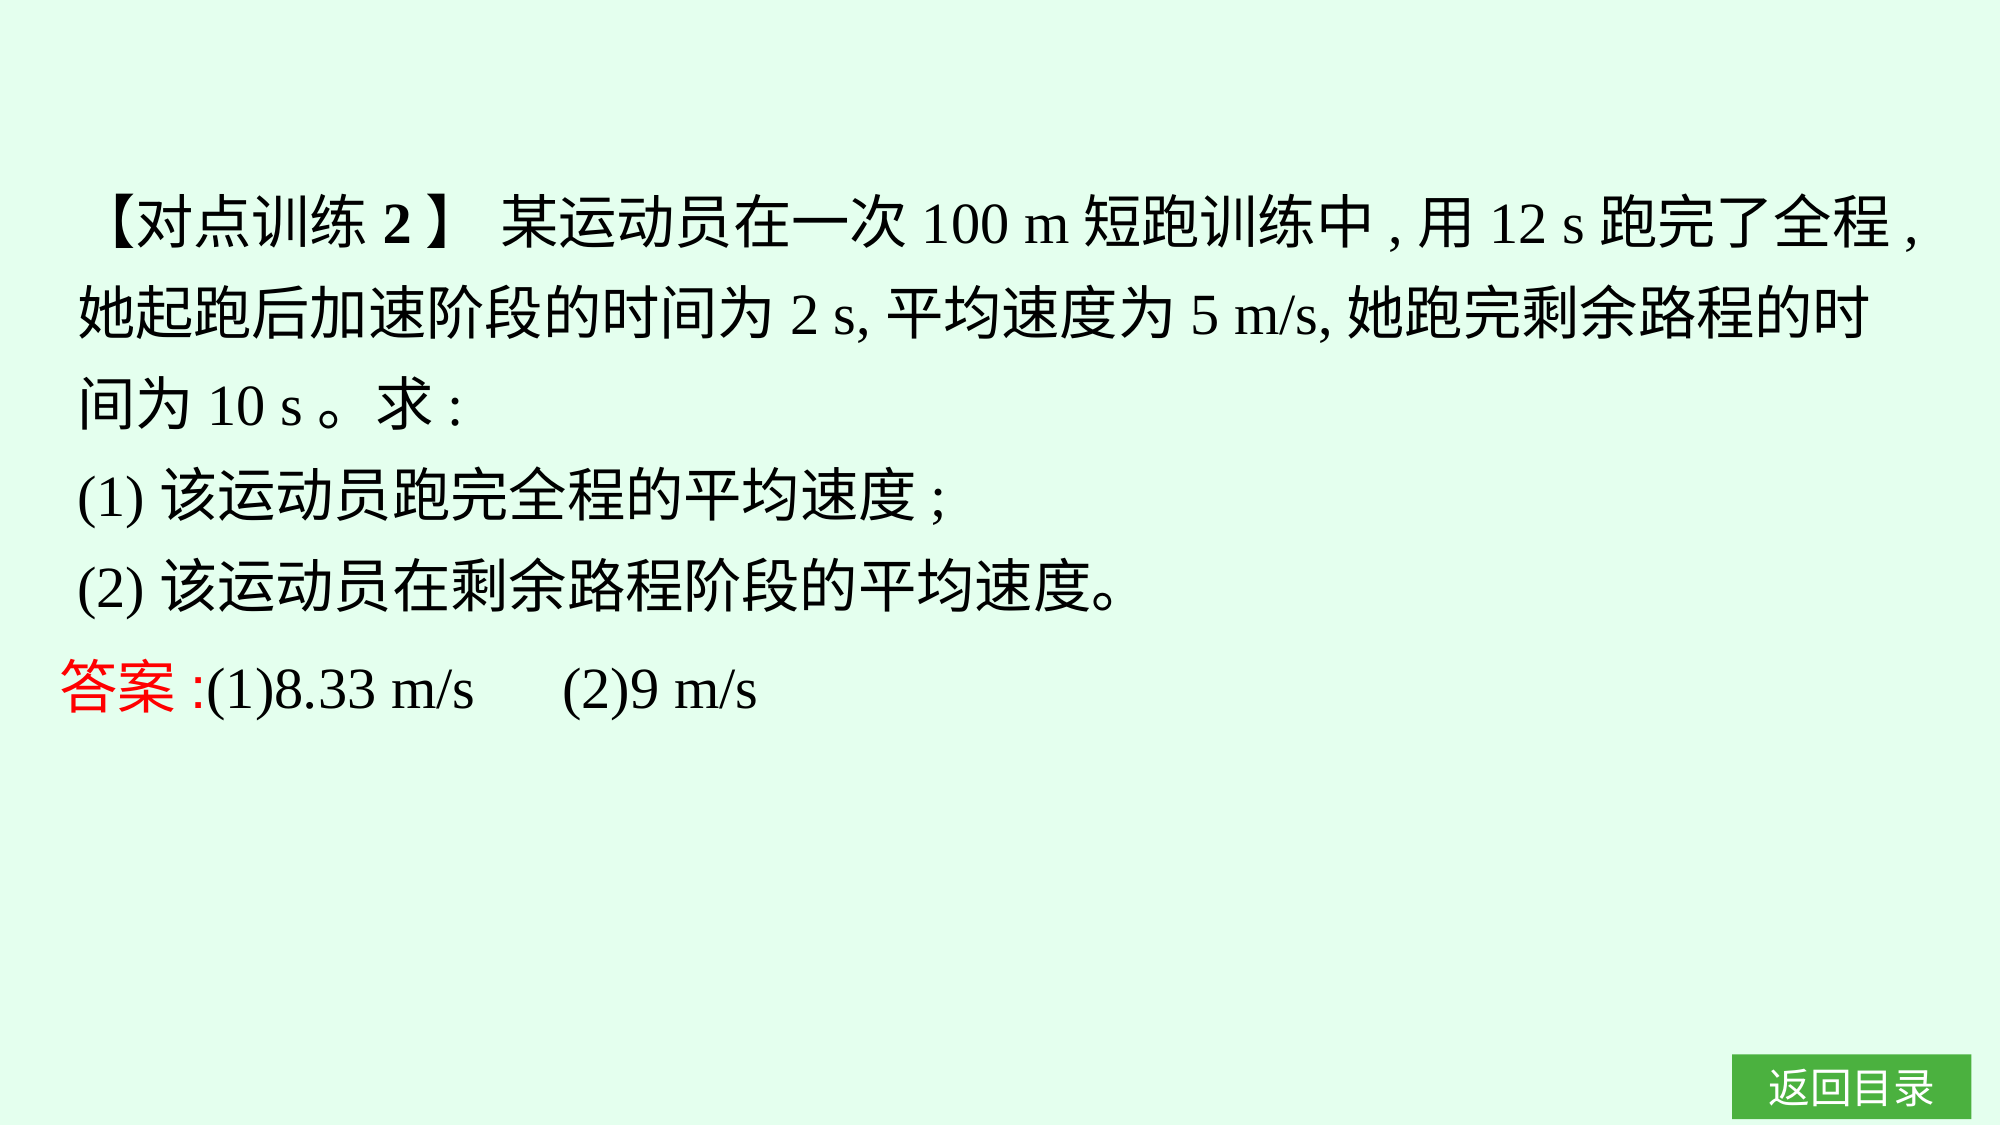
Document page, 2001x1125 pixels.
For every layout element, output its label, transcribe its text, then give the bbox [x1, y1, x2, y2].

text_box 答案:(1)8.33 m/s (2)9 m/s [45, 621, 788, 728]
text_box 【对点训练2】 某运动员在一次100 m短跑训练中,用12 s跑完了全程,她起跑后加速阶段的时间为2 s,平均速度为5 m/s,她跑完剩余路程的时间为10 s。求: (1)该运动员跑完全程的平均速度; (2)该运动员在剩余路程阶段的平均速度。 [62, 157, 1938, 627]
